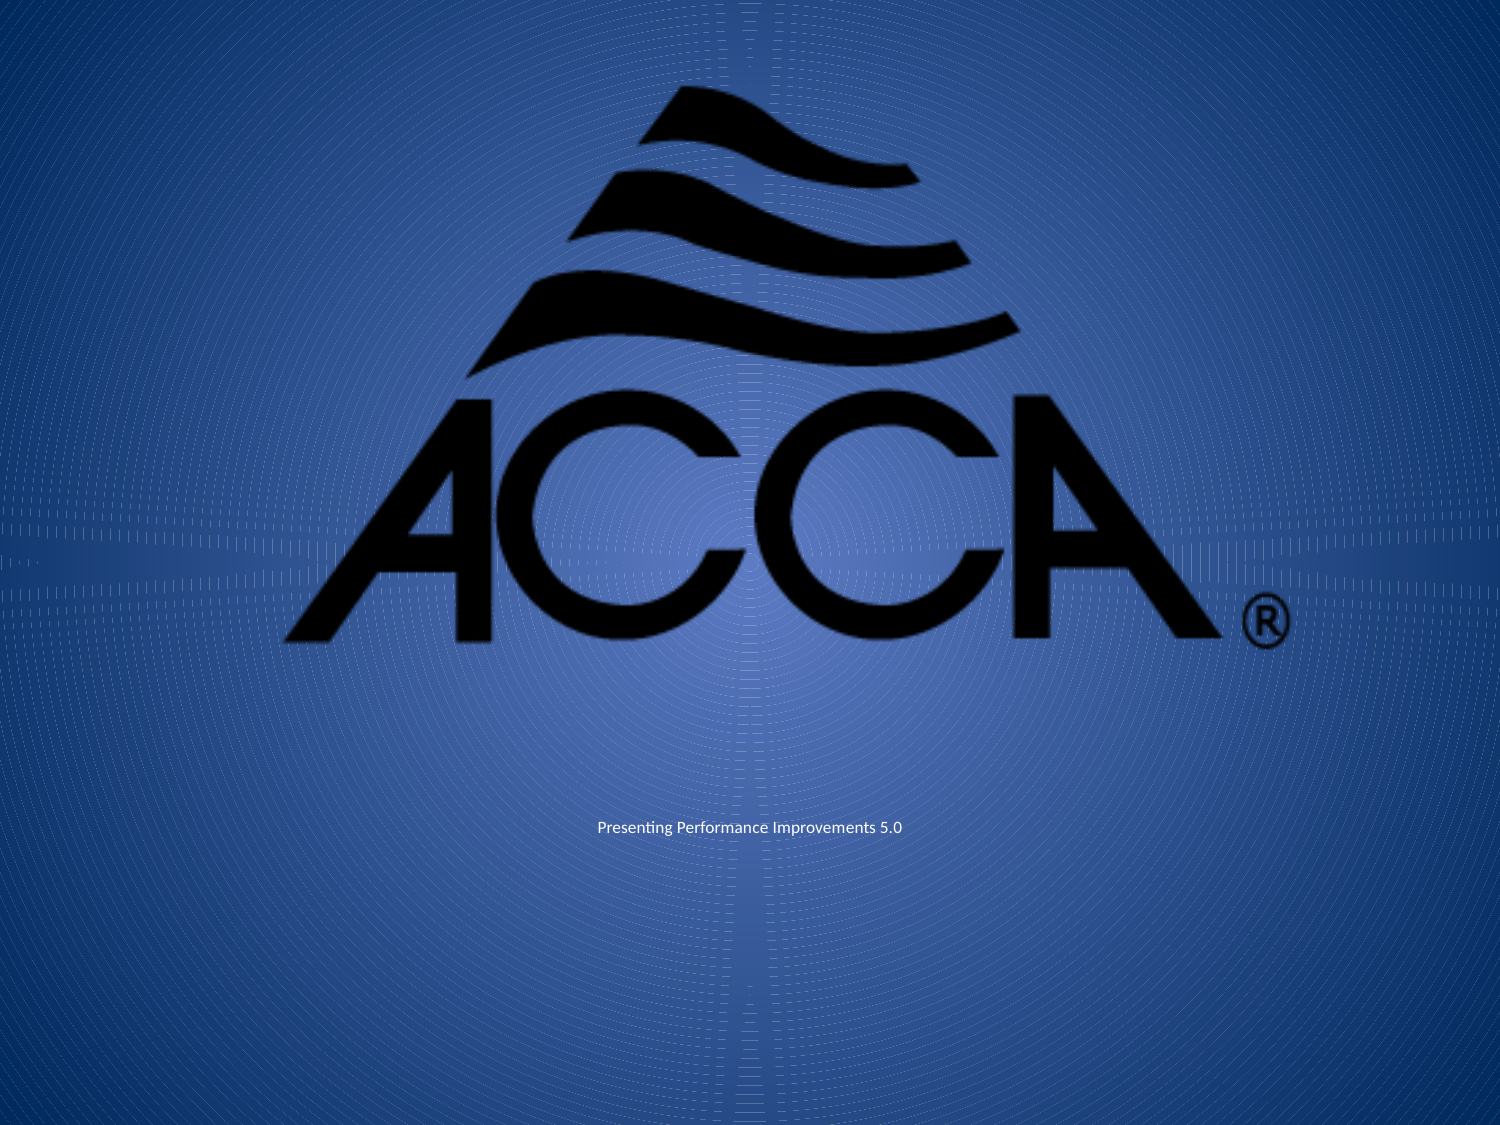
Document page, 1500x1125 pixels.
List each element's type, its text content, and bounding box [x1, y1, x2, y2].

picture [237, 24, 1334, 738]
title Presenting Performance Improvements 5.0 [0, 787, 1500, 888]
